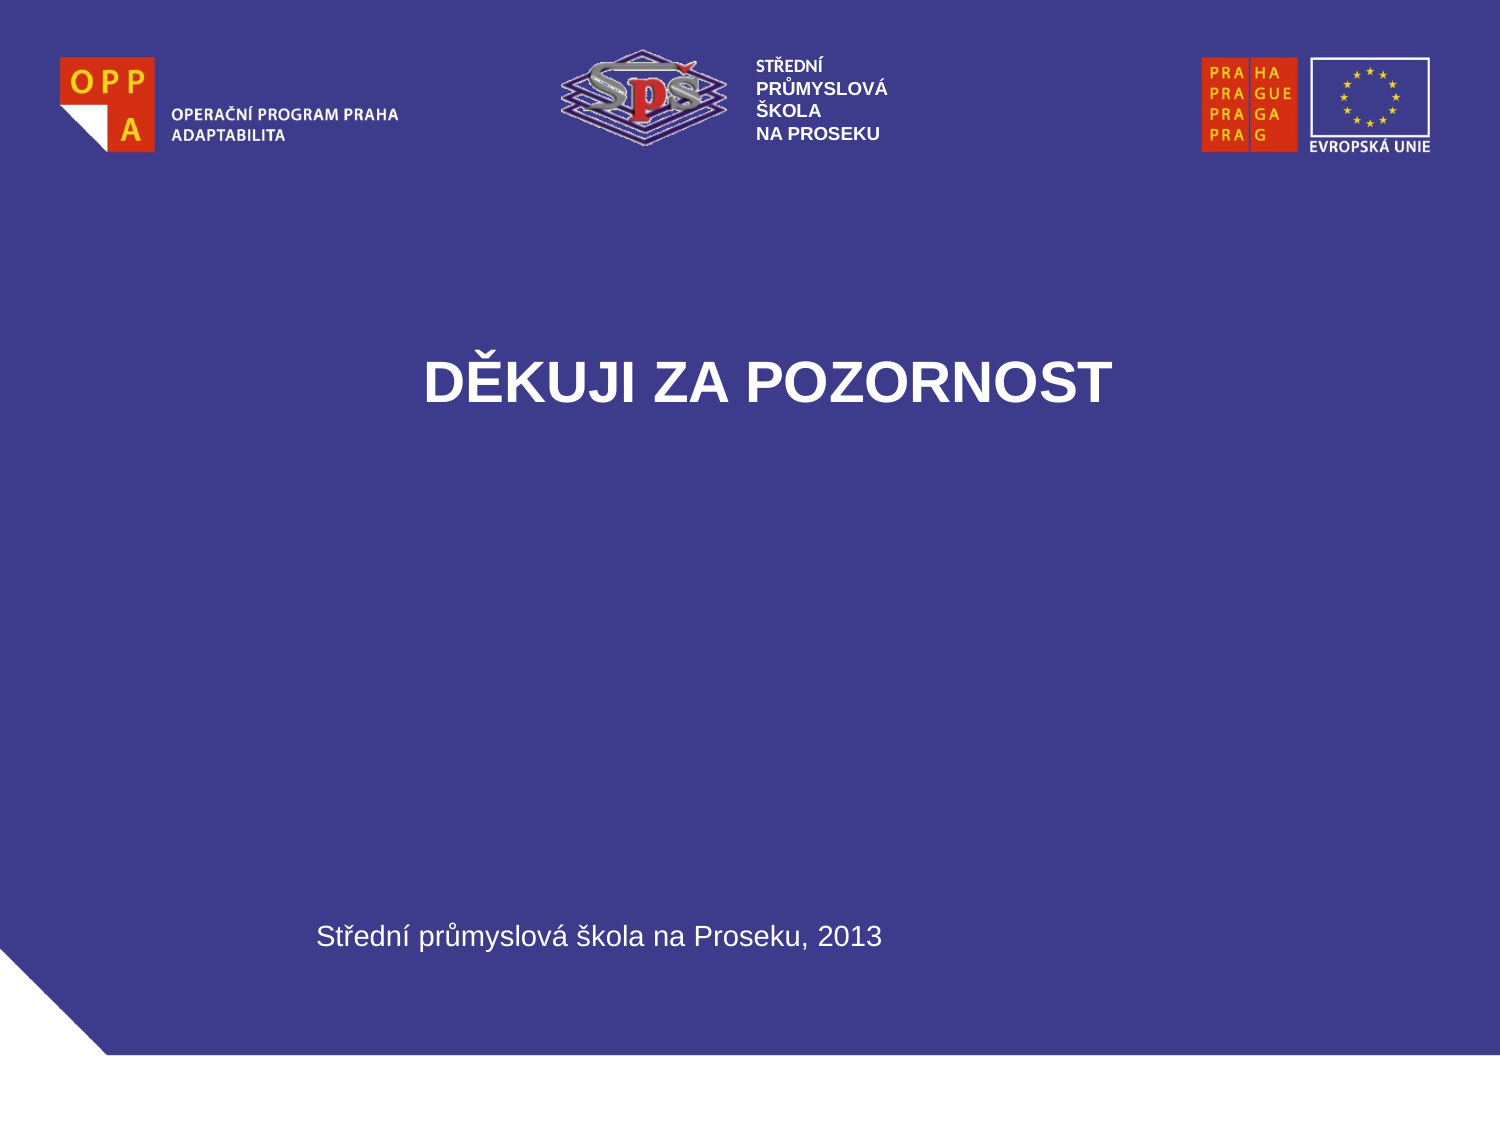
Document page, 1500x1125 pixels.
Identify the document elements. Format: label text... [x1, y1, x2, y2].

list DĚKUJI ZA POZORNOST [101, 262, 1437, 738]
picture [0, 0, 1500, 1124]
text_box STŘEDNÍ PRŮMYSLOVÁ ŠKOLA NA PROSEKU [740, 46, 1050, 152]
text_box Střední průmyslová škola na Proseku, 2013 [316, 917, 1237, 1017]
